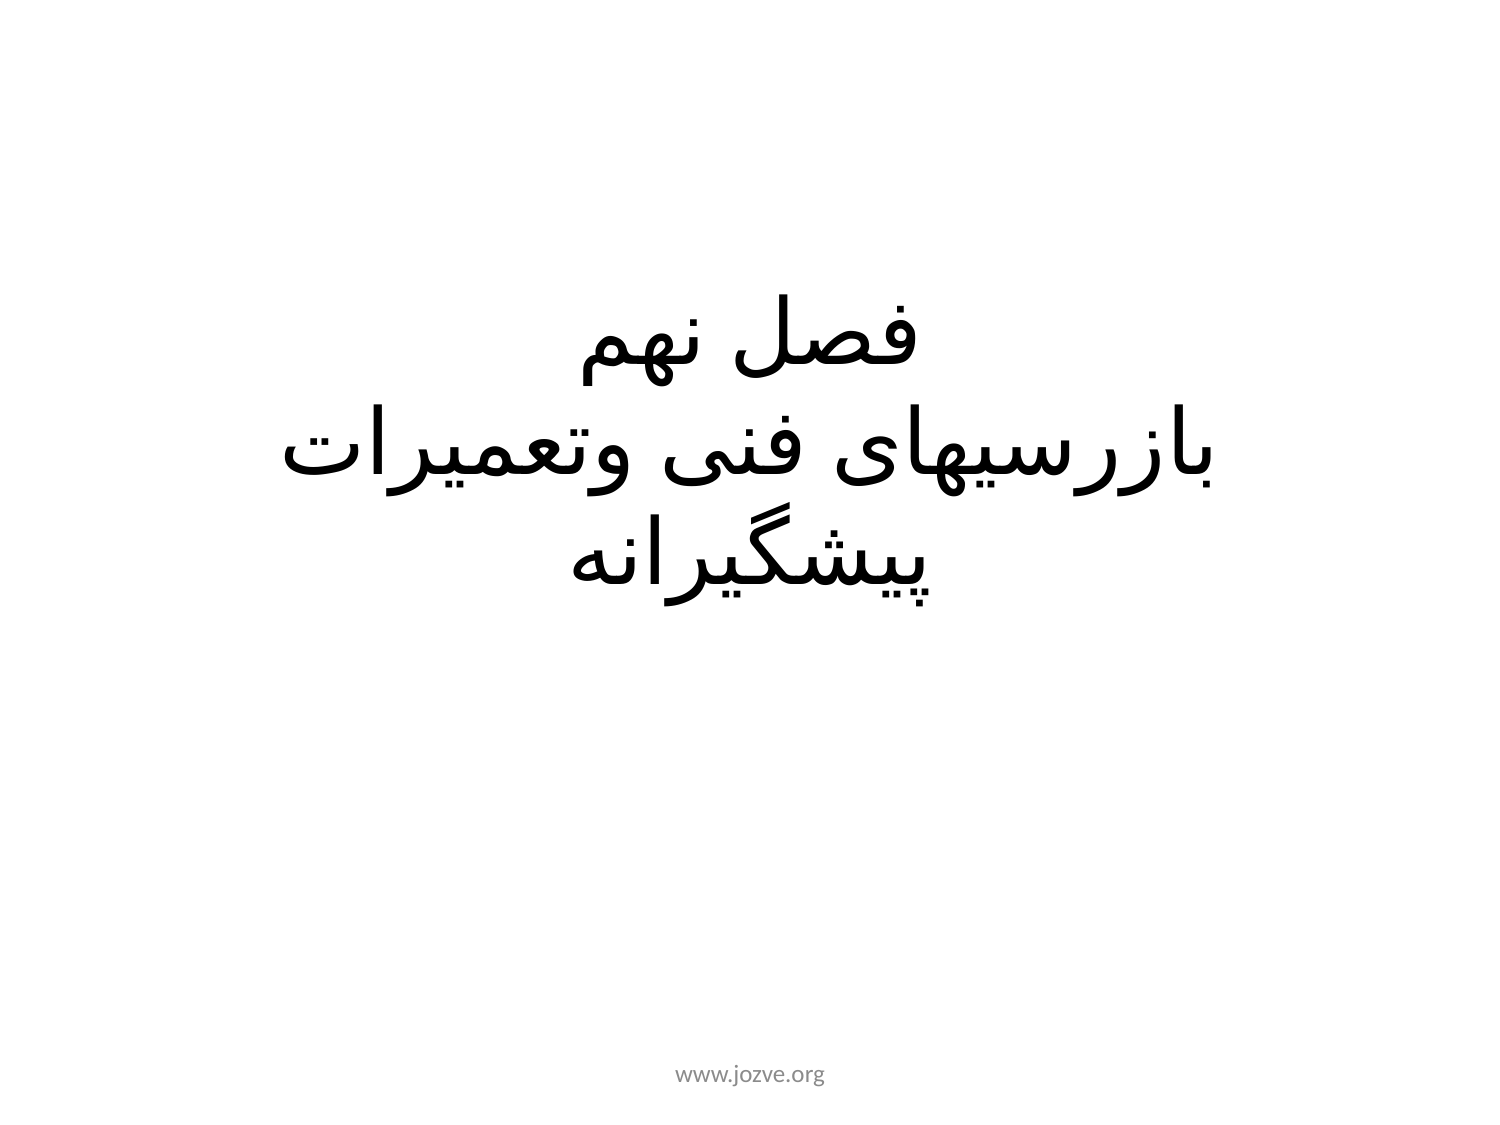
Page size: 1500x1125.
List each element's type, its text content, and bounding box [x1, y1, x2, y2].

footer www.jozve.org [512, 1042, 988, 1103]
title فصل نهم بازرسیهای فنی وتعمیرات پیشگیرانه [75, 45, 1425, 941]
